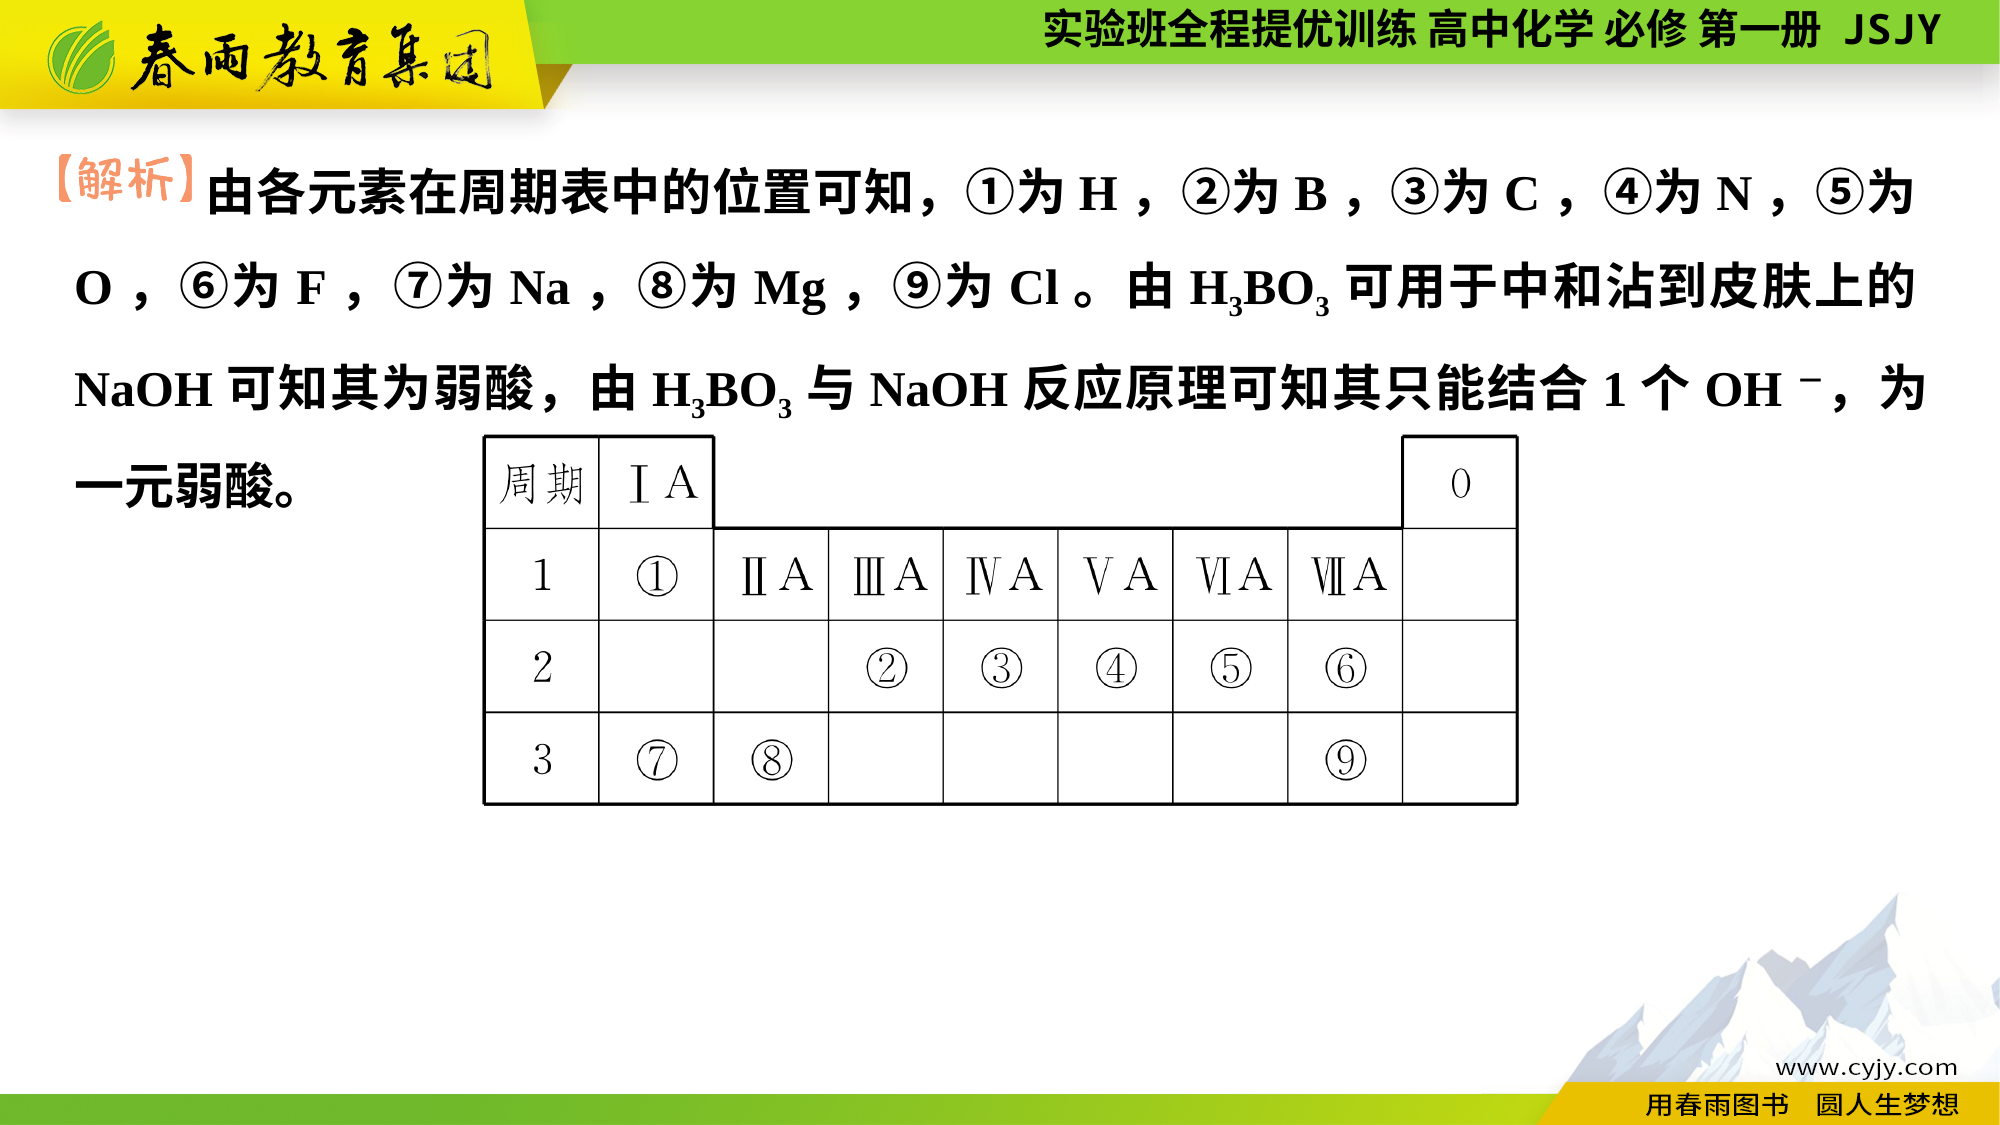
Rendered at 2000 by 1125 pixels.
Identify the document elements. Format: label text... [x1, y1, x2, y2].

list 由各元素在周期表中的位置可知，①为H，②为B，③为C，④为N，⑤为O，⑥为F，⑦为Na，⑧为Mg，⑨为Cl。由H3BO3可用于中和沾到皮肤上的NaOH可知其为弱酸，由H3BO3与NaOH反应原理可知其只能结合1个OH－，为一元弱酸。 [59, 122, 1944, 399]
picture [0, 0, 2000, 1125]
